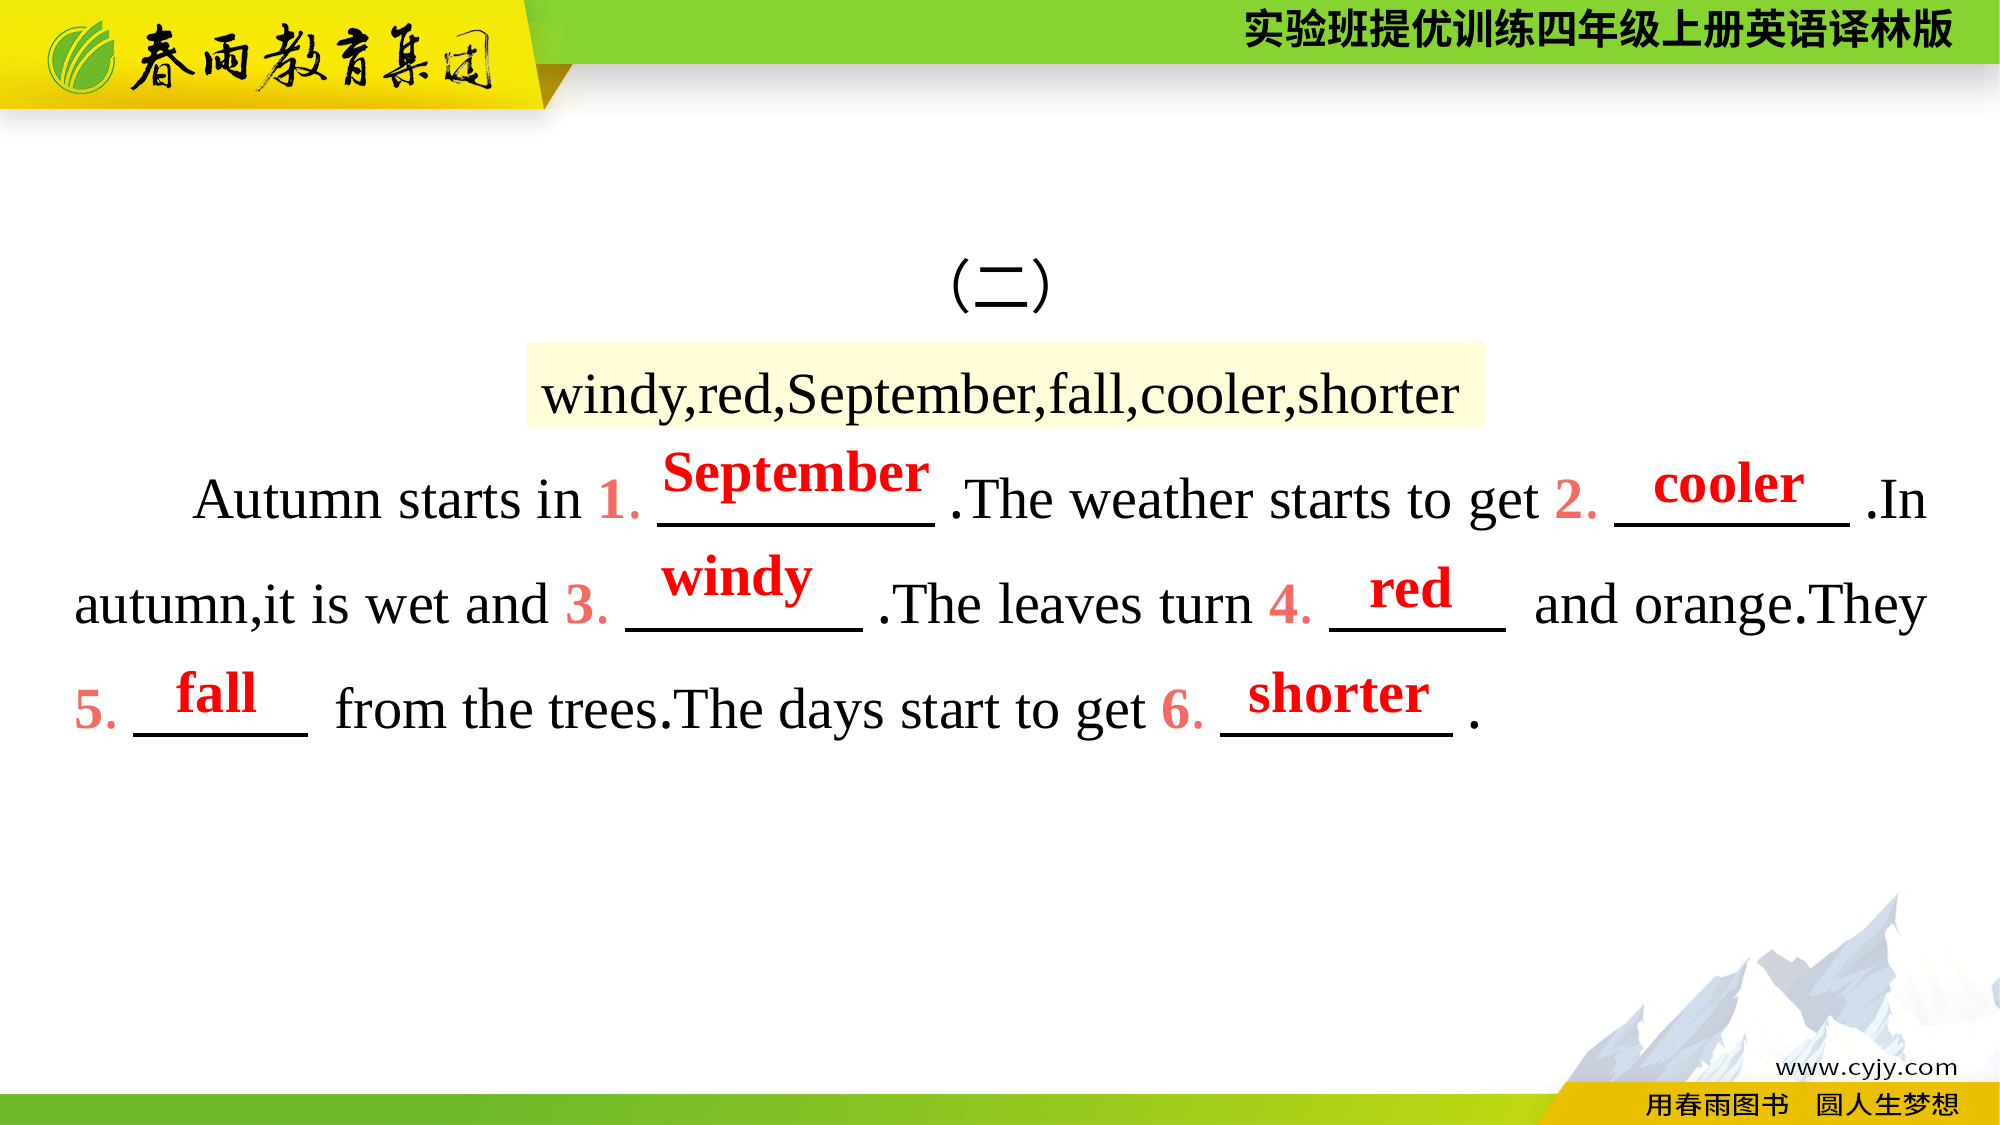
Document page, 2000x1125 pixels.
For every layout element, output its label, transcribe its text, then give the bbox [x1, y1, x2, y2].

picture [0, 0, 2000, 1125]
text_box September [647, 435, 946, 511]
text_box shorter [1234, 646, 1446, 732]
text_box red [1354, 541, 1468, 627]
list （二） windy,red,September,fall,cooler,shorter Autumn starts in 1. .The weather starts to get 2. .In autumn,it is wet and 3. .The leaves turn 4. and orange.They 5. from the trees.The days start to get 6. . [59, 208, 1944, 754]
text_box windy [646, 530, 829, 615]
text_box fall [161, 646, 273, 732]
text_box cooler [1638, 436, 1821, 522]
